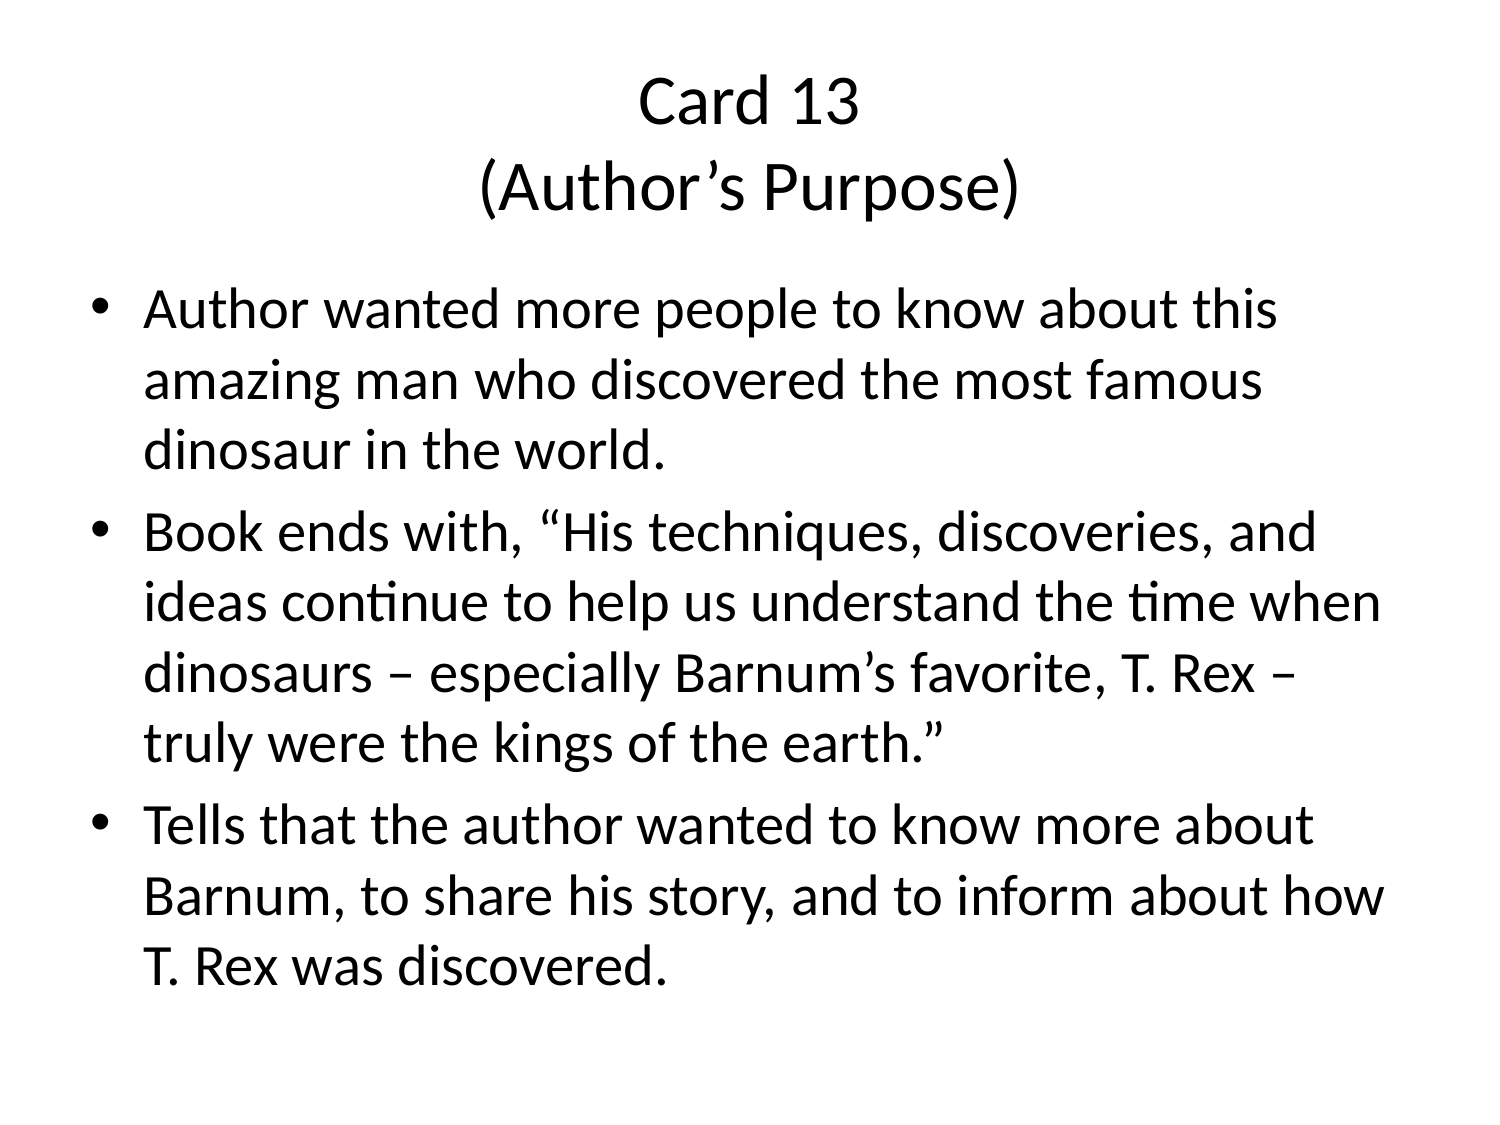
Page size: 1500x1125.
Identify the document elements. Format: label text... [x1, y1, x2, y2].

title Card 13 (Author’s Purpose) [75, 45, 1425, 233]
list Author wanted more people to know about this amazing man who discovered the most famous dinosaur in the world. Book ends with, “His techniques, discoveries, and ideas continue to help us understand the time when dinosaurs – especially Barnum’s favorite, T. Rex – truly were the kings of the earth.” Tells that the author wanted to know more about Barnum, to share his story, and to inform about how T. Rex was discovered. [75, 262, 1425, 1005]
